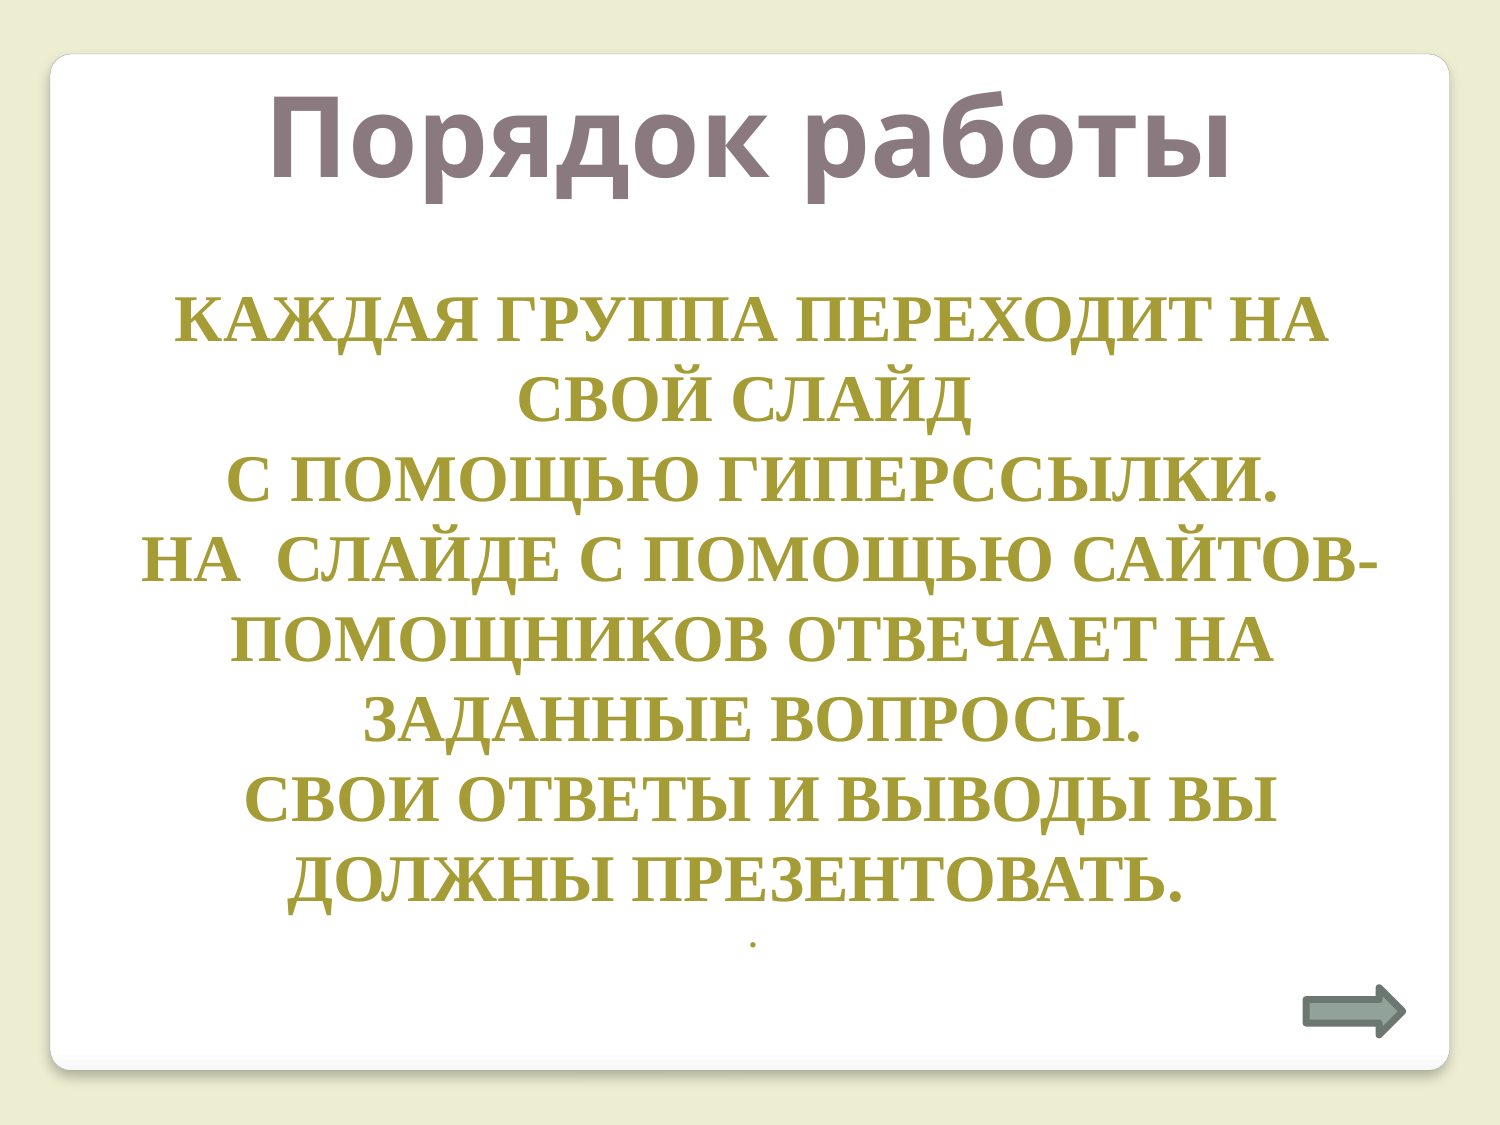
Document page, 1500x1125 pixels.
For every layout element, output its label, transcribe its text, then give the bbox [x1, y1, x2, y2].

text_box Каждая группа переходит на свой слайд с помощью гиперссылки. На слайде с помощью сайтов-помощников отвечает на заданные вопросы. Свои ответы и выводы вы должны презентовать. . [103, 267, 1403, 962]
text_box Порядок работы [249, 57, 1251, 267]
text_box [1302, 984, 1407, 1039]
